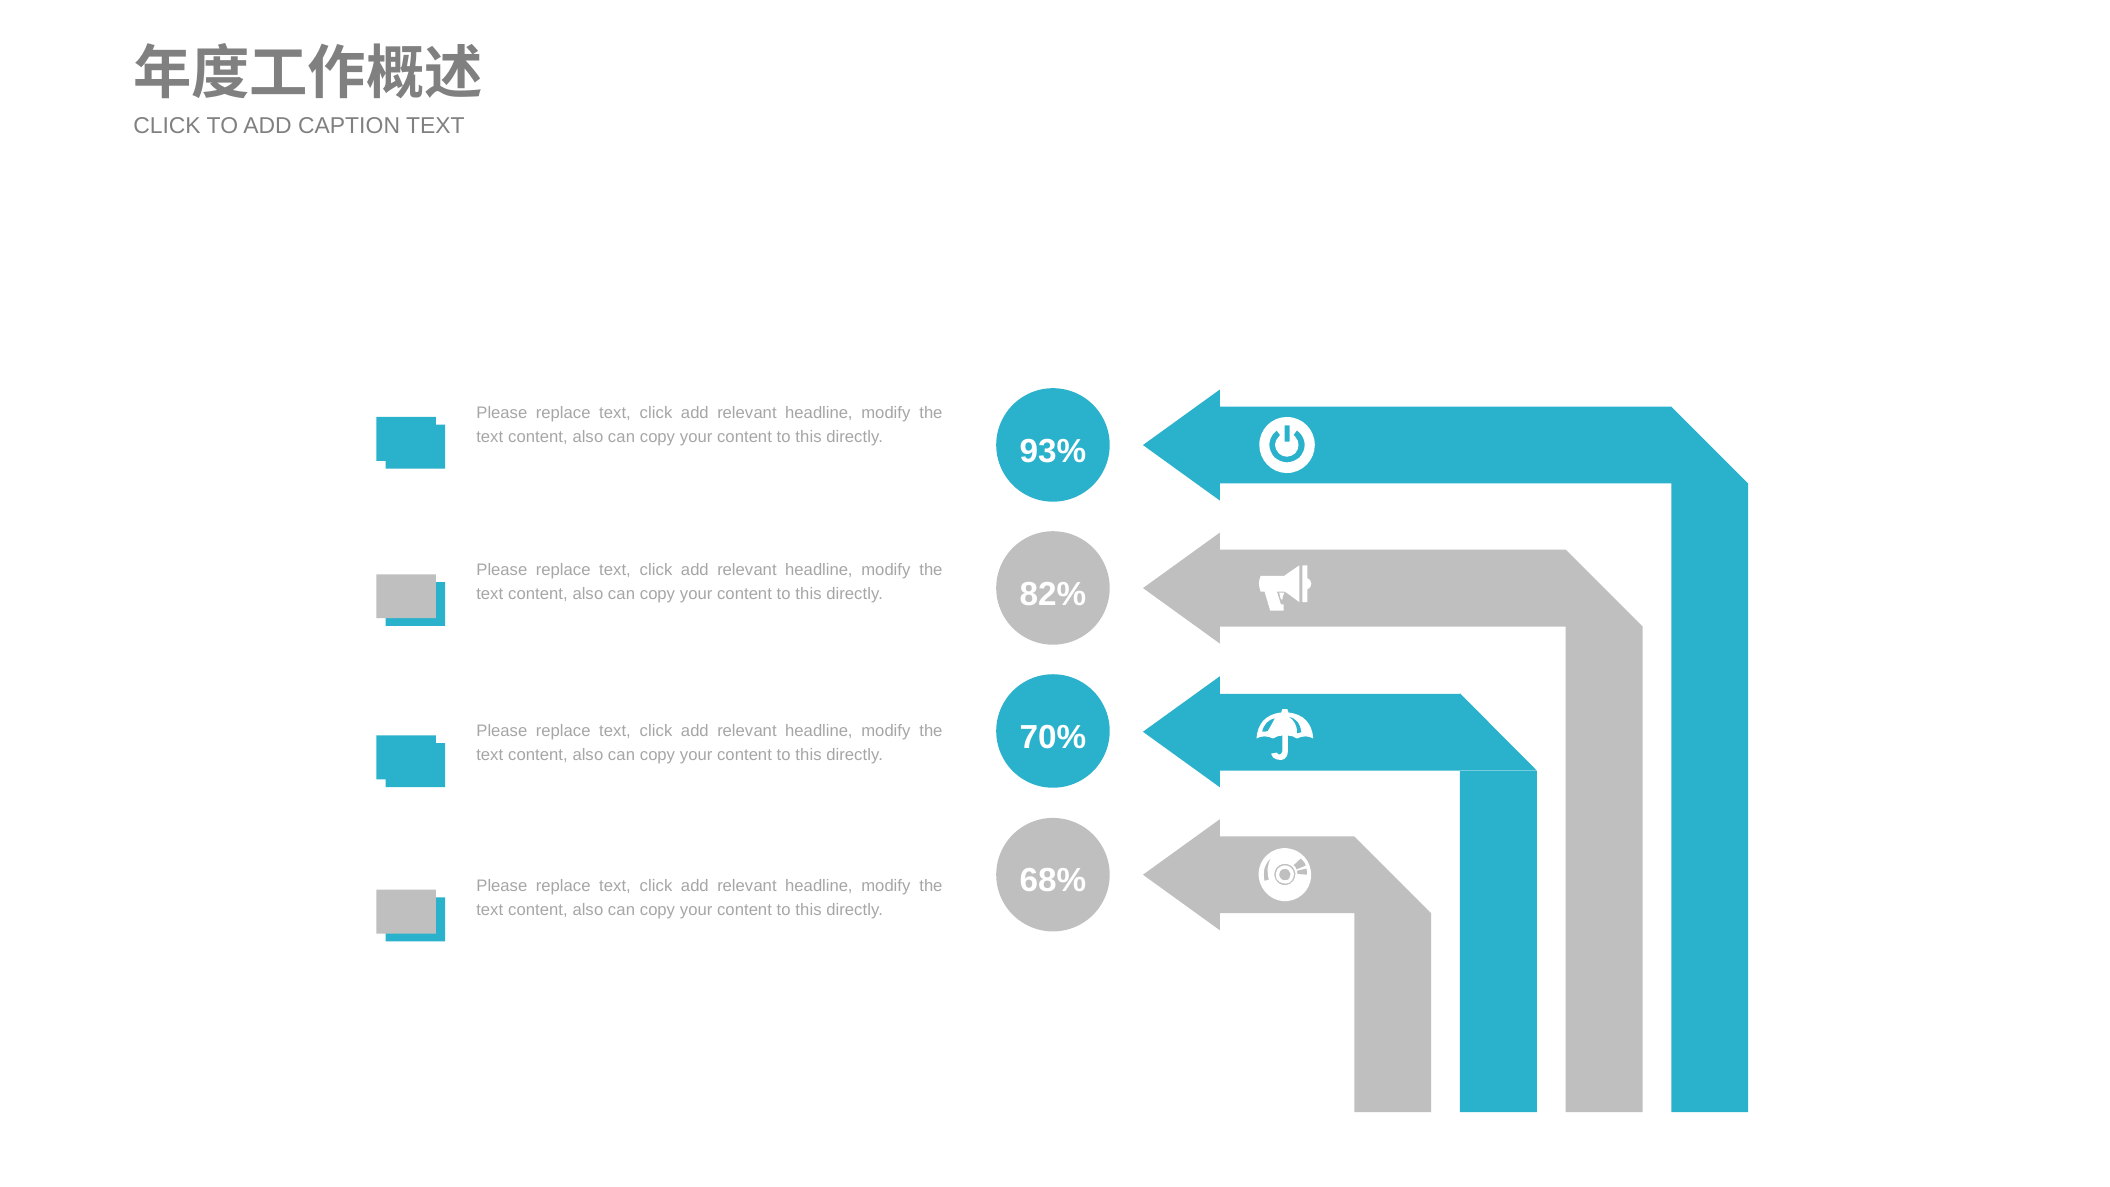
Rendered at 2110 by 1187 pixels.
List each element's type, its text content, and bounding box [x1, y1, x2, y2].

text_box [996, 674, 1110, 788]
text_box 年度工作概述 [133, 35, 513, 106]
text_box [376, 889, 446, 942]
text_box Please replace text, click add relevant headline, modify the text content, also can copy your content to this directly. [461, 390, 959, 453]
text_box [376, 735, 446, 788]
text_box Please replace text, click add relevant headline, modify the text content, also can copy your content to this directly. [461, 547, 959, 611]
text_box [376, 416, 446, 469]
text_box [996, 531, 1110, 645]
text_box Please replace text, click add relevant headline, modify the text content, also can copy your content to this directly. [461, 708, 959, 772]
text_box CLICK TO ADD CAPTION TEXT [133, 110, 513, 138]
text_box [996, 817, 1110, 932]
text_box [1142, 819, 1432, 1112]
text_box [996, 388, 1110, 502]
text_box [376, 574, 446, 626]
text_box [1142, 389, 1749, 1112]
text_box Please replace text, click add relevant headline, modify the text content, also can copy your content to this directly. [461, 863, 959, 926]
